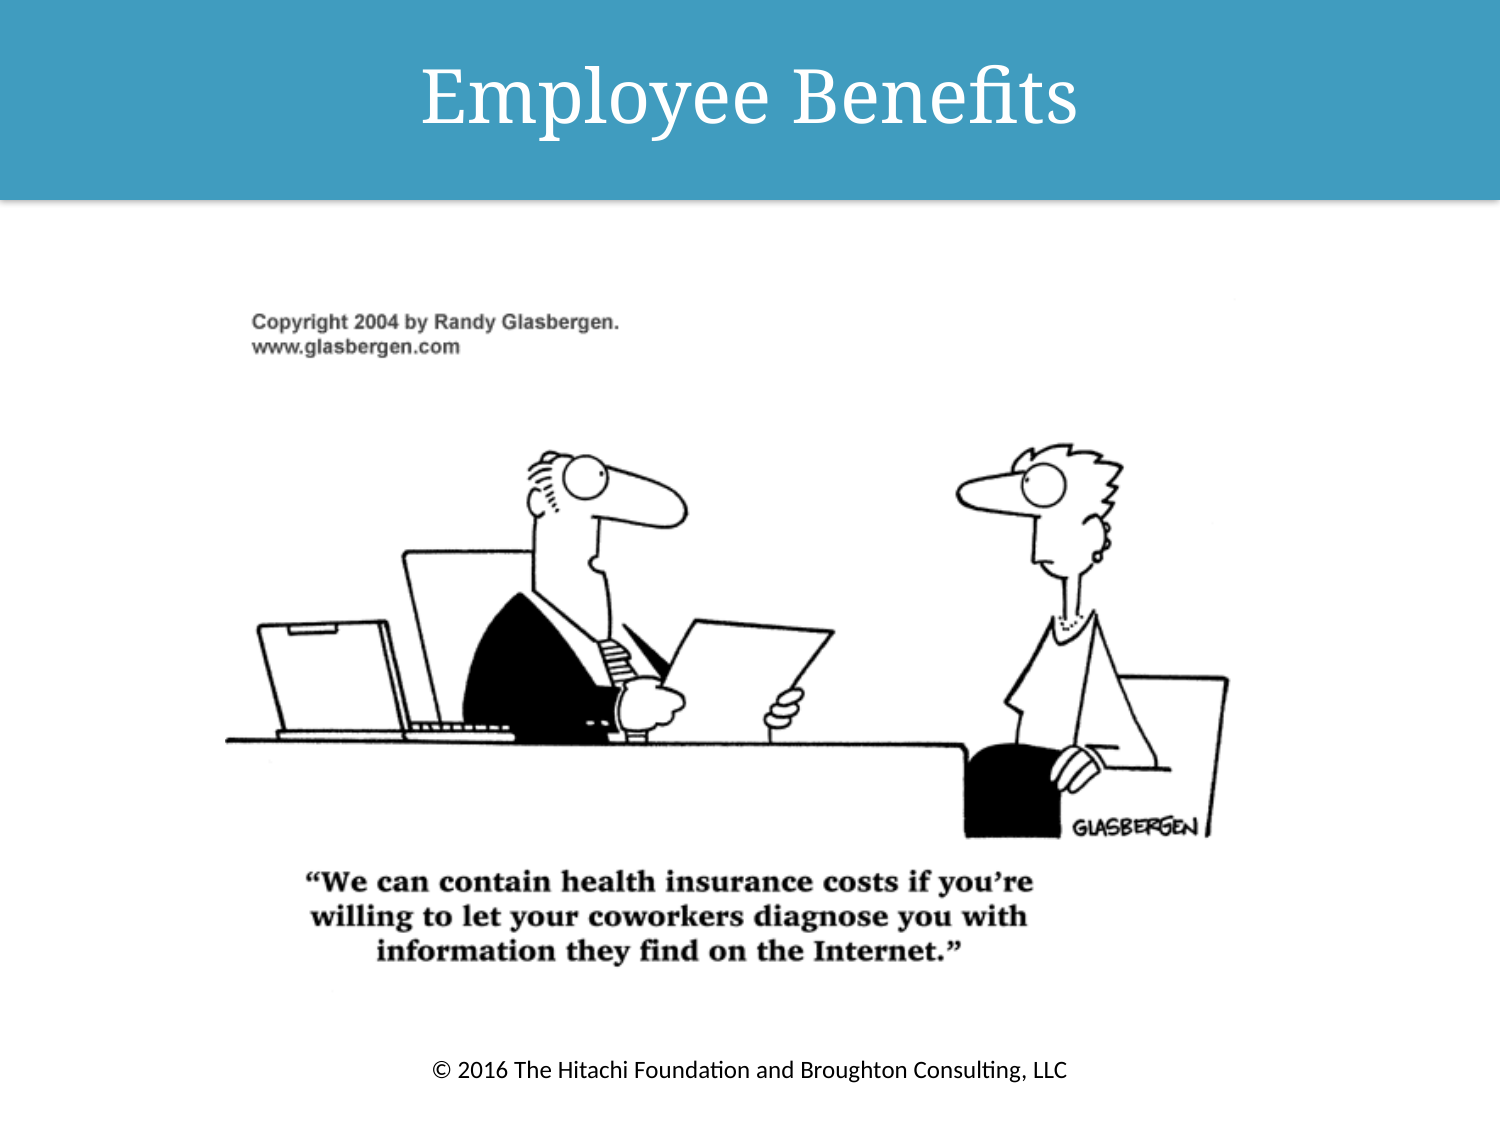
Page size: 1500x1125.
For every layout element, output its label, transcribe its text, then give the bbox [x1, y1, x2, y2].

title Employee Benefits [112, 24, 1388, 163]
picture [224, 291, 1263, 1012]
